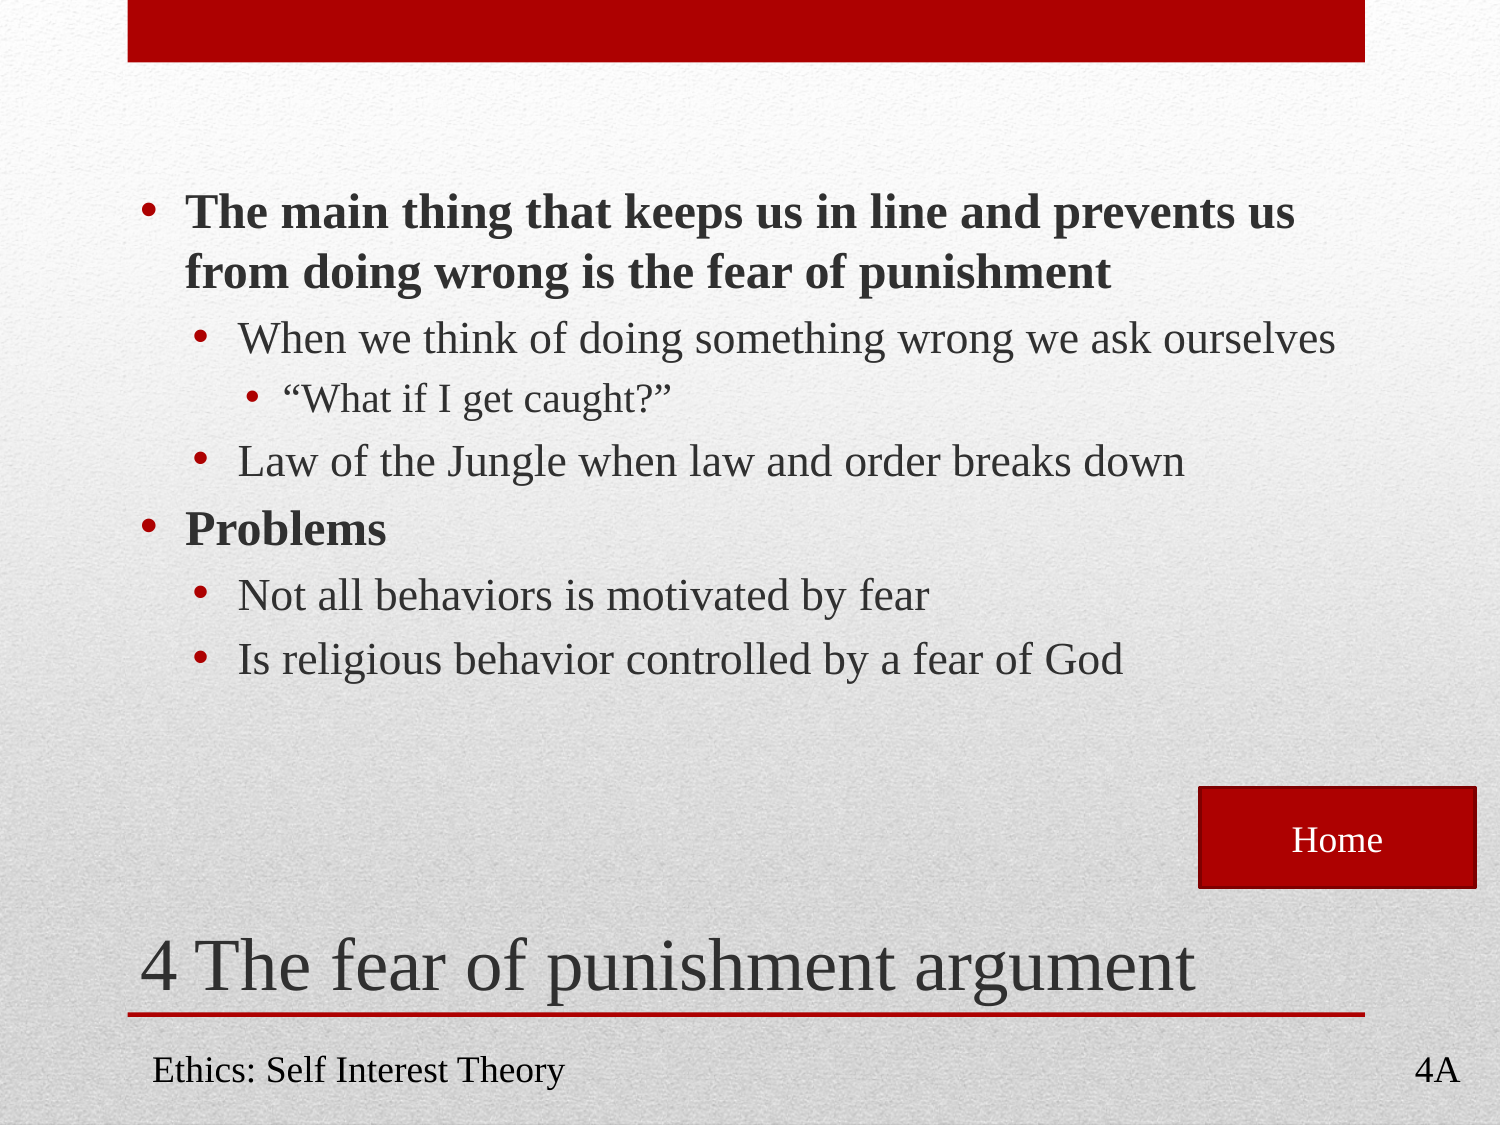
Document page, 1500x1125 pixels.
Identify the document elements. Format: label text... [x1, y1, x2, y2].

list The main thing that keeps us in line and prevents us from doing wrong is the fear of punishment When we think of doing something wrong we ask ourselves “What if I get caught?” Law of the Jungle when law and order breaks down Problems Not all behaviors is motivated by fear Is religious behavior controlled by a fear of God [125, 112, 1363, 750]
text_box Home [1198, 786, 1477, 889]
title 4 The fear of punishment argument [125, 750, 1413, 1013]
